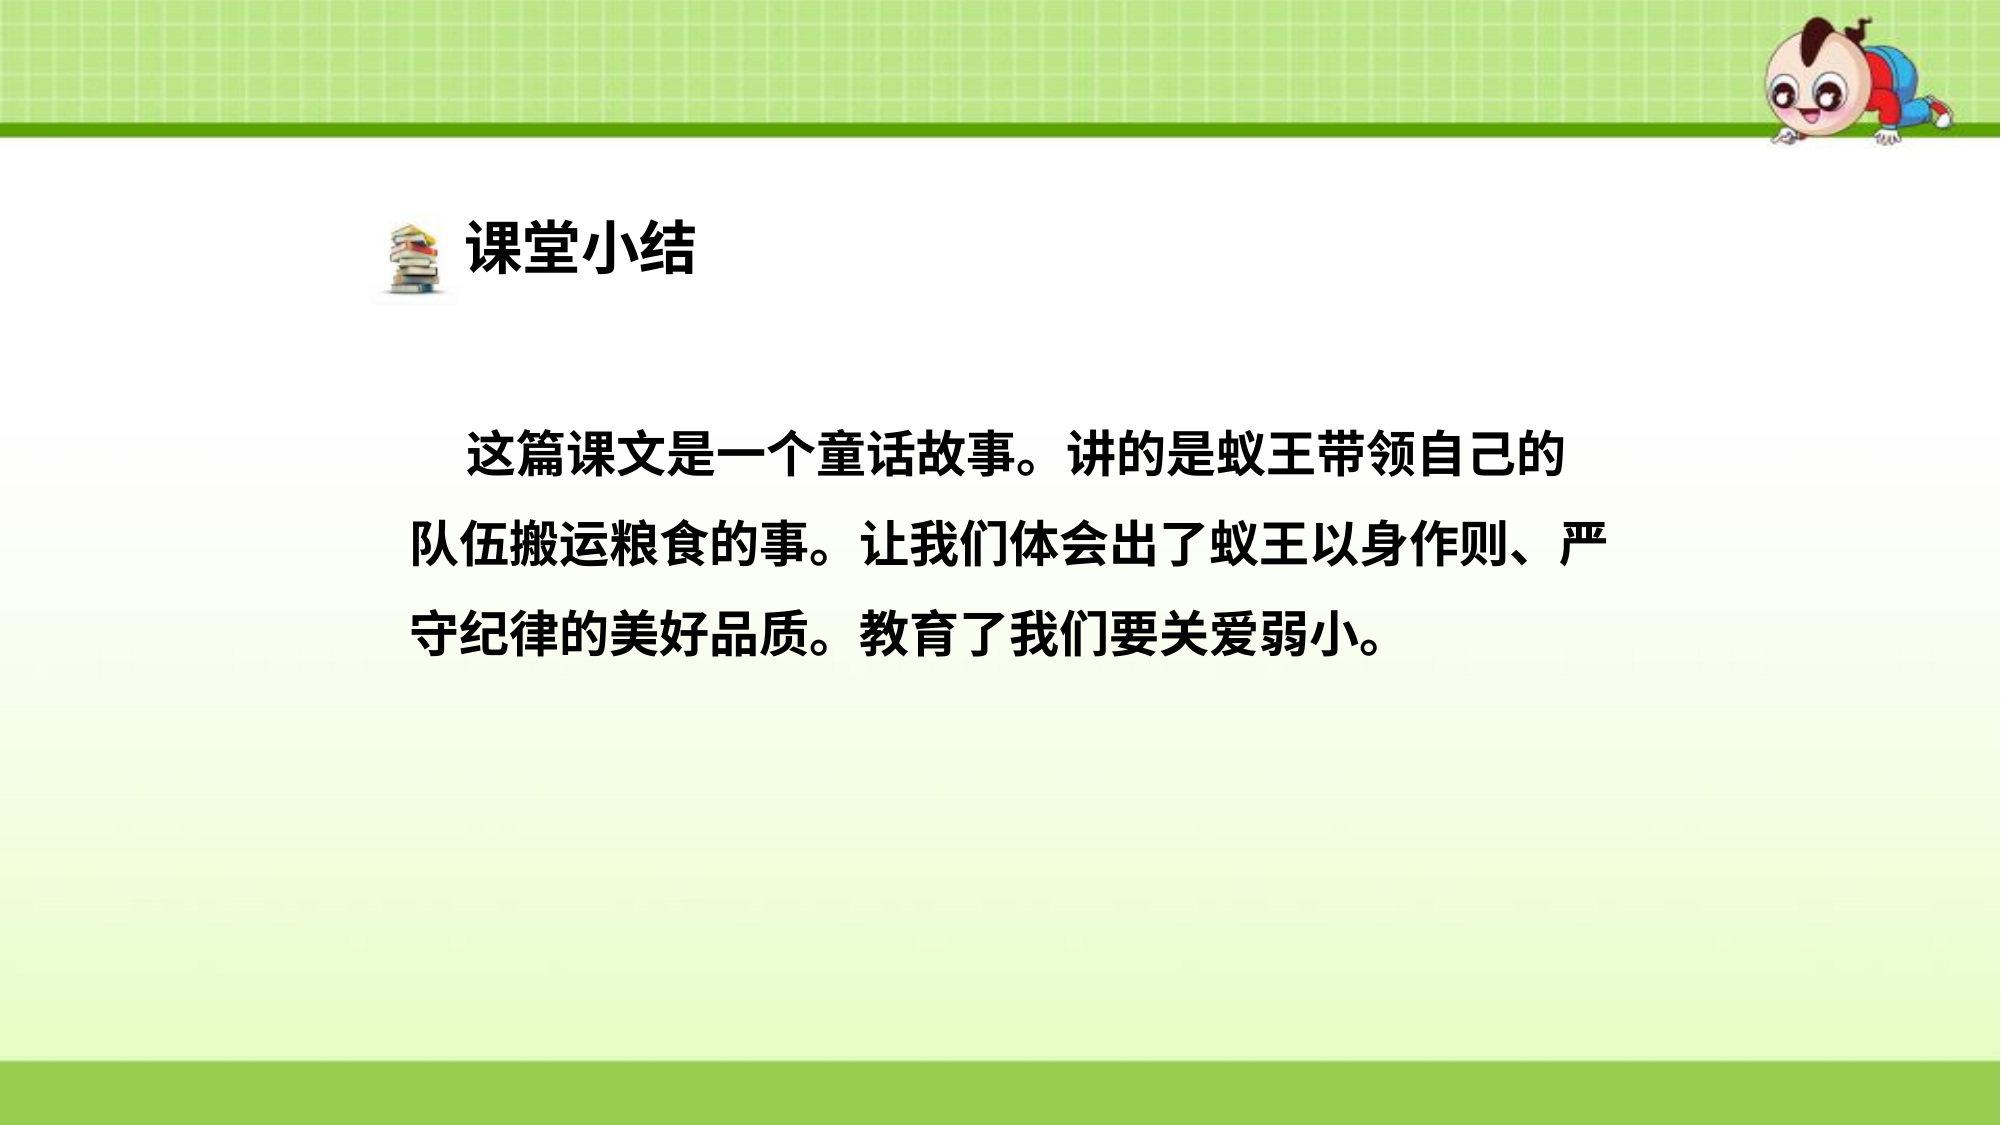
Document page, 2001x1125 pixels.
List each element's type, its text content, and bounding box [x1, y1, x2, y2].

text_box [365, 203, 715, 308]
text_box 这篇课文是一个童话故事。讲的是蚁王带领自己的队伍搬运粮食的事。让我们体会出了蚁王以身作则、严守纪律的美好品质。教育了我们要关爱弱小。 [394, 384, 1630, 670]
picture [0, 0, 2000, 1125]
